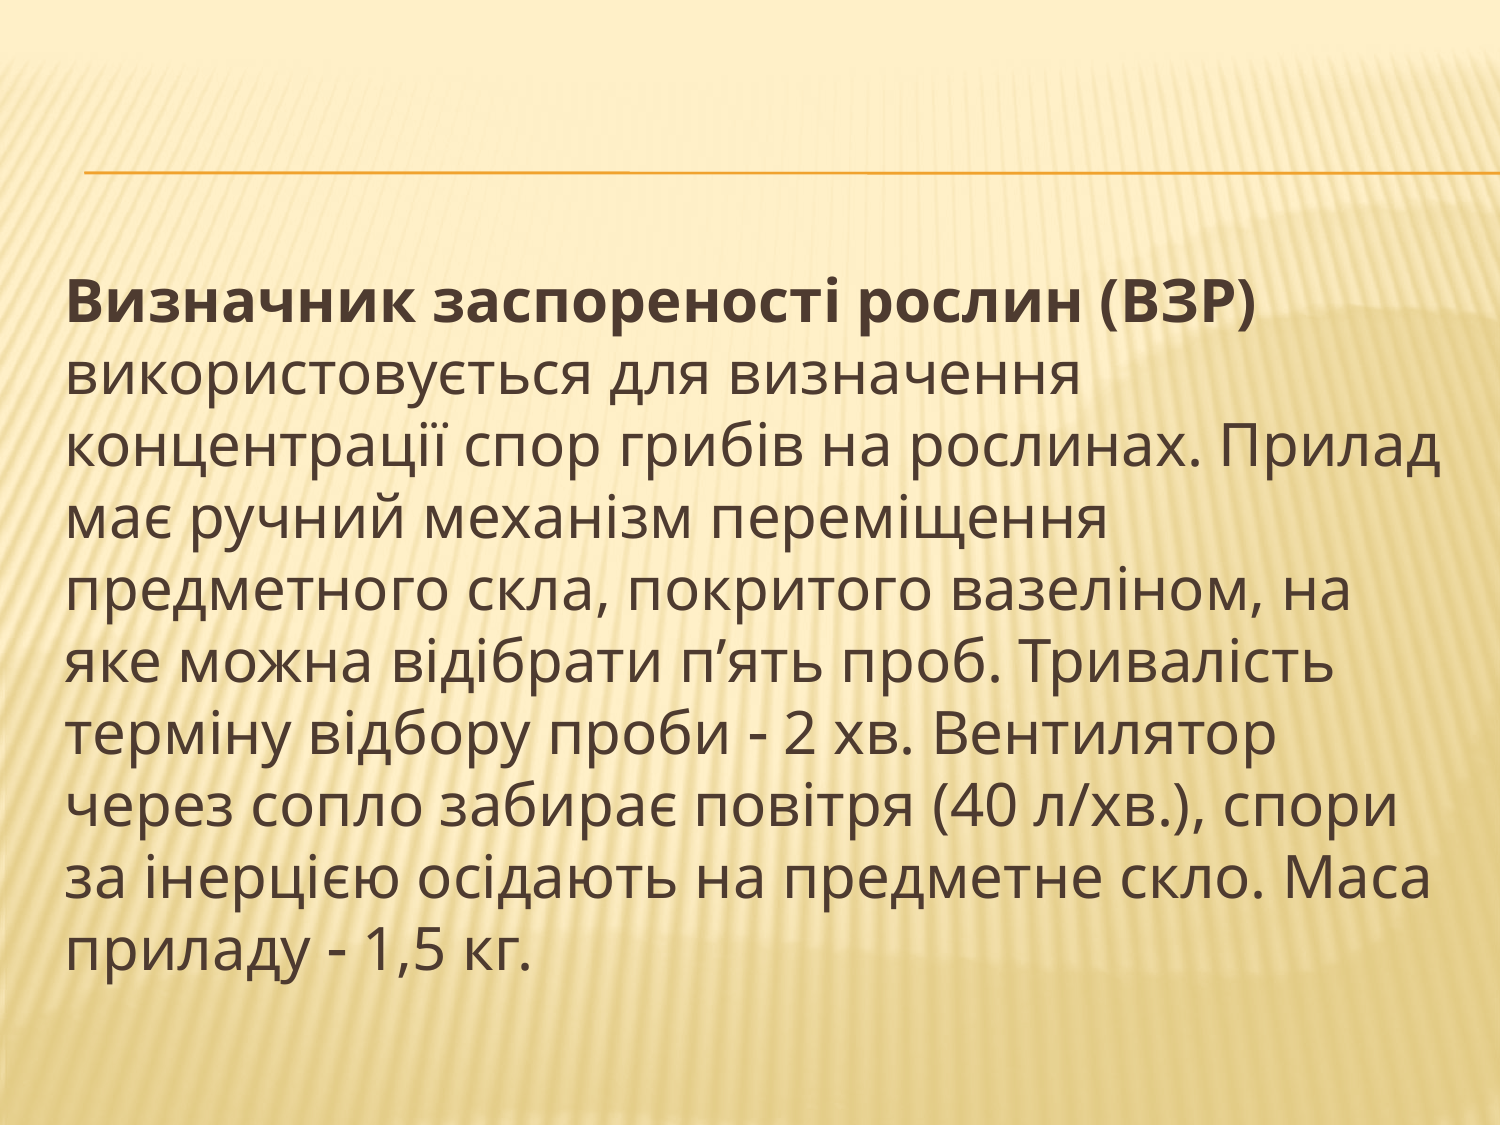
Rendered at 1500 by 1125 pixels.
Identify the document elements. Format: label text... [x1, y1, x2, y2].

list Визначник заспореності рослин (ВЗР) використовується для визначення концентрації спор грибів на рослинах. Прилад має ручний механізм переміщення предметного скла, покритого вазеліном, на яке можна відібрати п’ять проб. Тривалість терміну відбору проби  2 хв. Вентилятор через сопло забирає повітря (40 л/хв.), спори за інерцією осідають на предметне скло. Маса приладу  1,5 кг. [50, 254, 1475, 998]
